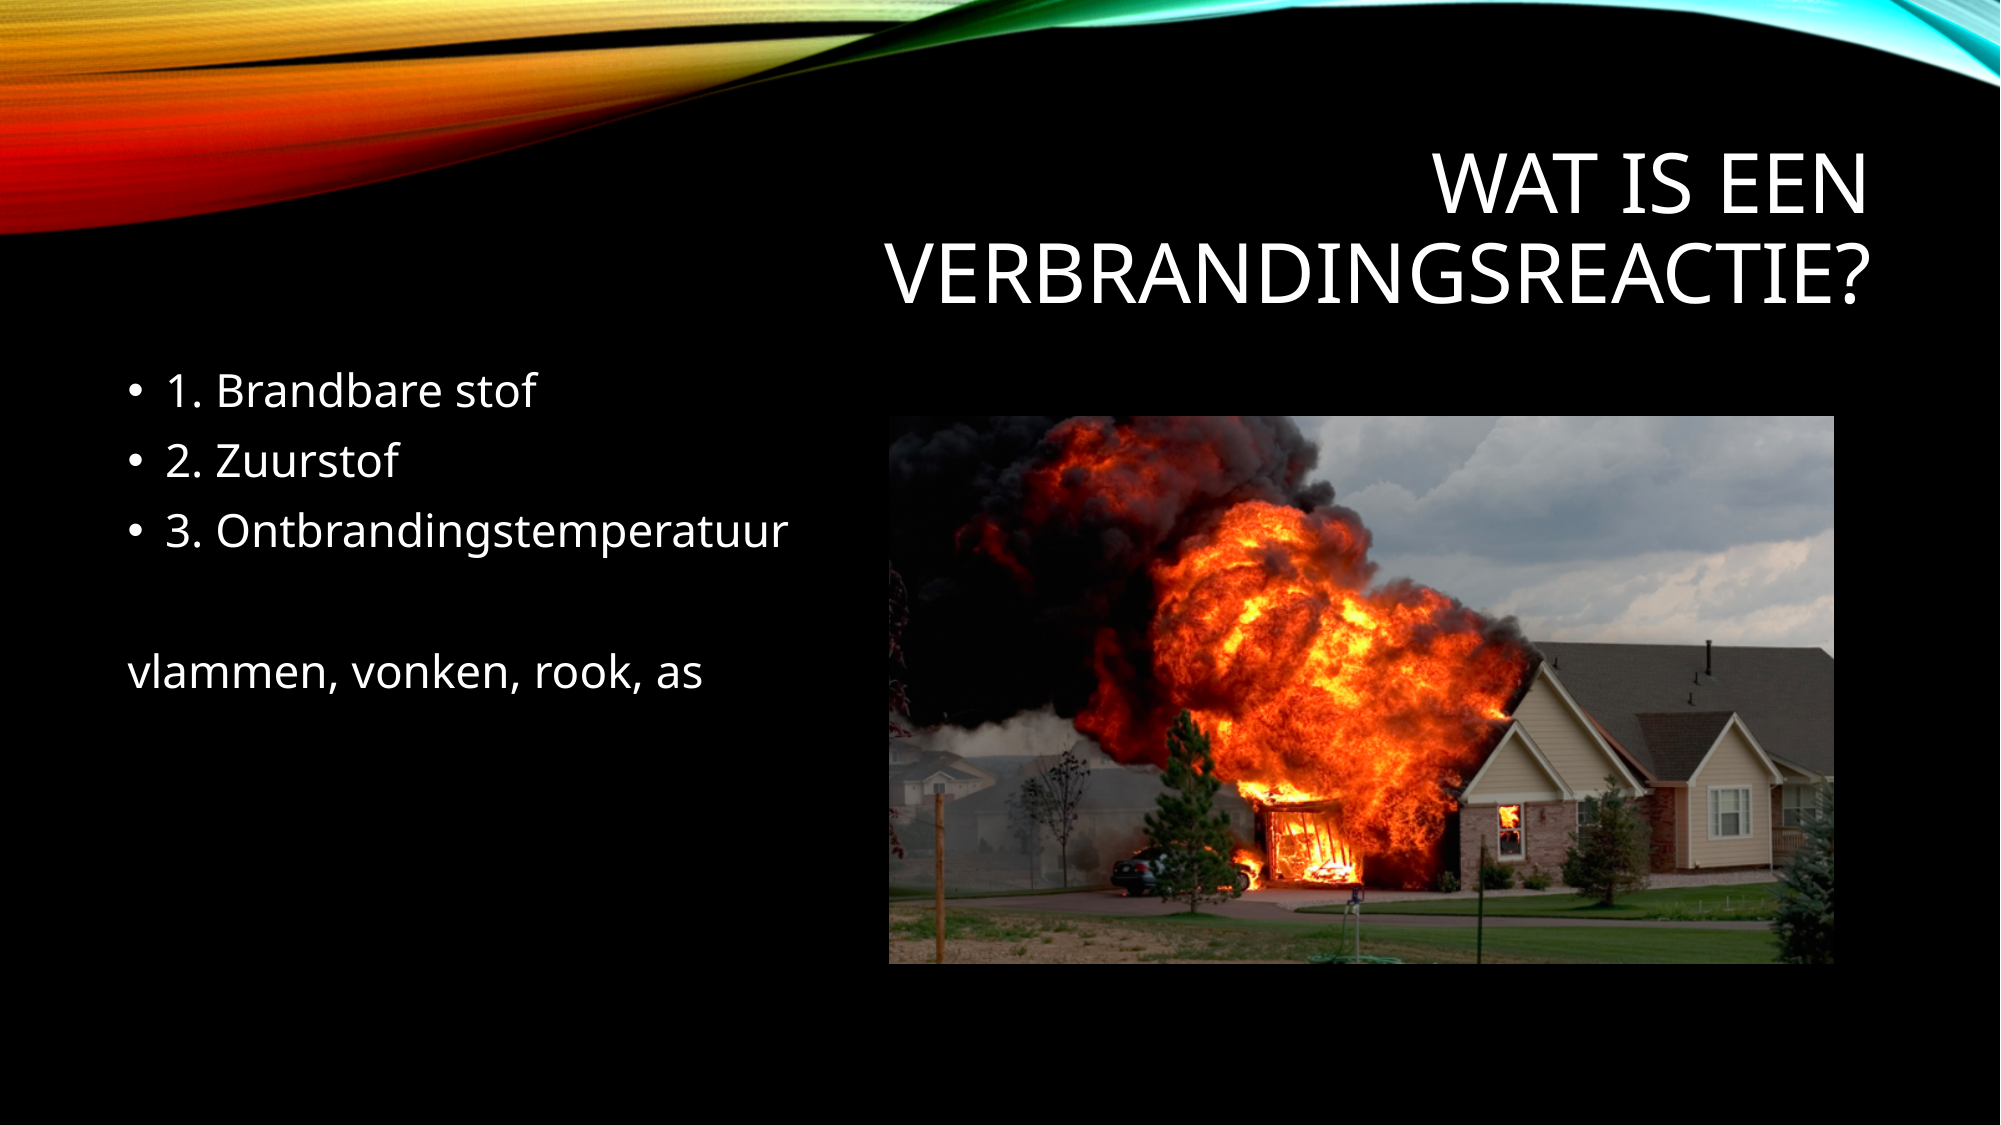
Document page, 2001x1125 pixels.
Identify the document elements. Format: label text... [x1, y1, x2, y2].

picture [889, 416, 1834, 964]
list 1. Brandbare stof 2. Zuurstof 3. Ontbrandingstemperatuur vlammen, vonken, rook, as [112, 360, 1888, 1021]
picture [0, 0, 2000, 237]
title Wat is een verbrandingsreactie? [474, 125, 1888, 338]
